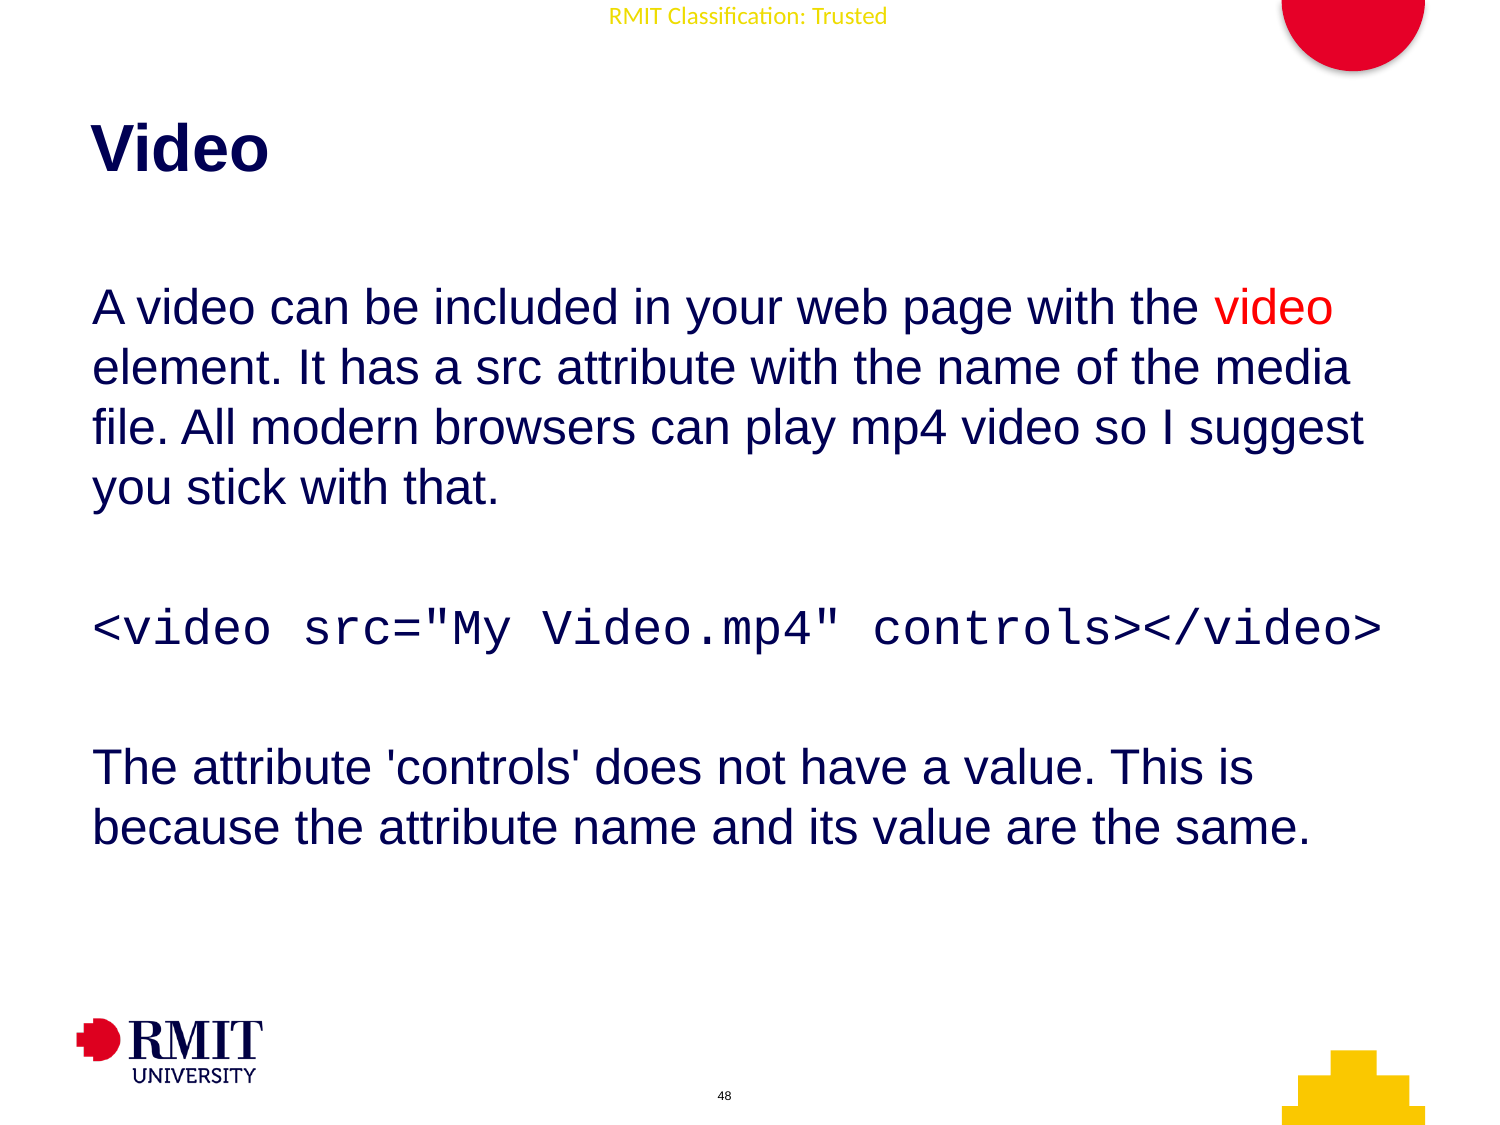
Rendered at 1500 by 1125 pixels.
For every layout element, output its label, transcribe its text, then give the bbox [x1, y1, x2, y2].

title Video [75, 23, 1237, 266]
list A video can be included in your web page with the video element. It has a src attribute with the name of the media file. All modern browsers can play mp4 video so I suggest you stick with that. <video src="My Video.mp4" controls></video> The attribute 'controls' does not have a value. This is because the attribute name and its value are the same. [75, 266, 1425, 931]
picture [57, 1001, 281, 1102]
